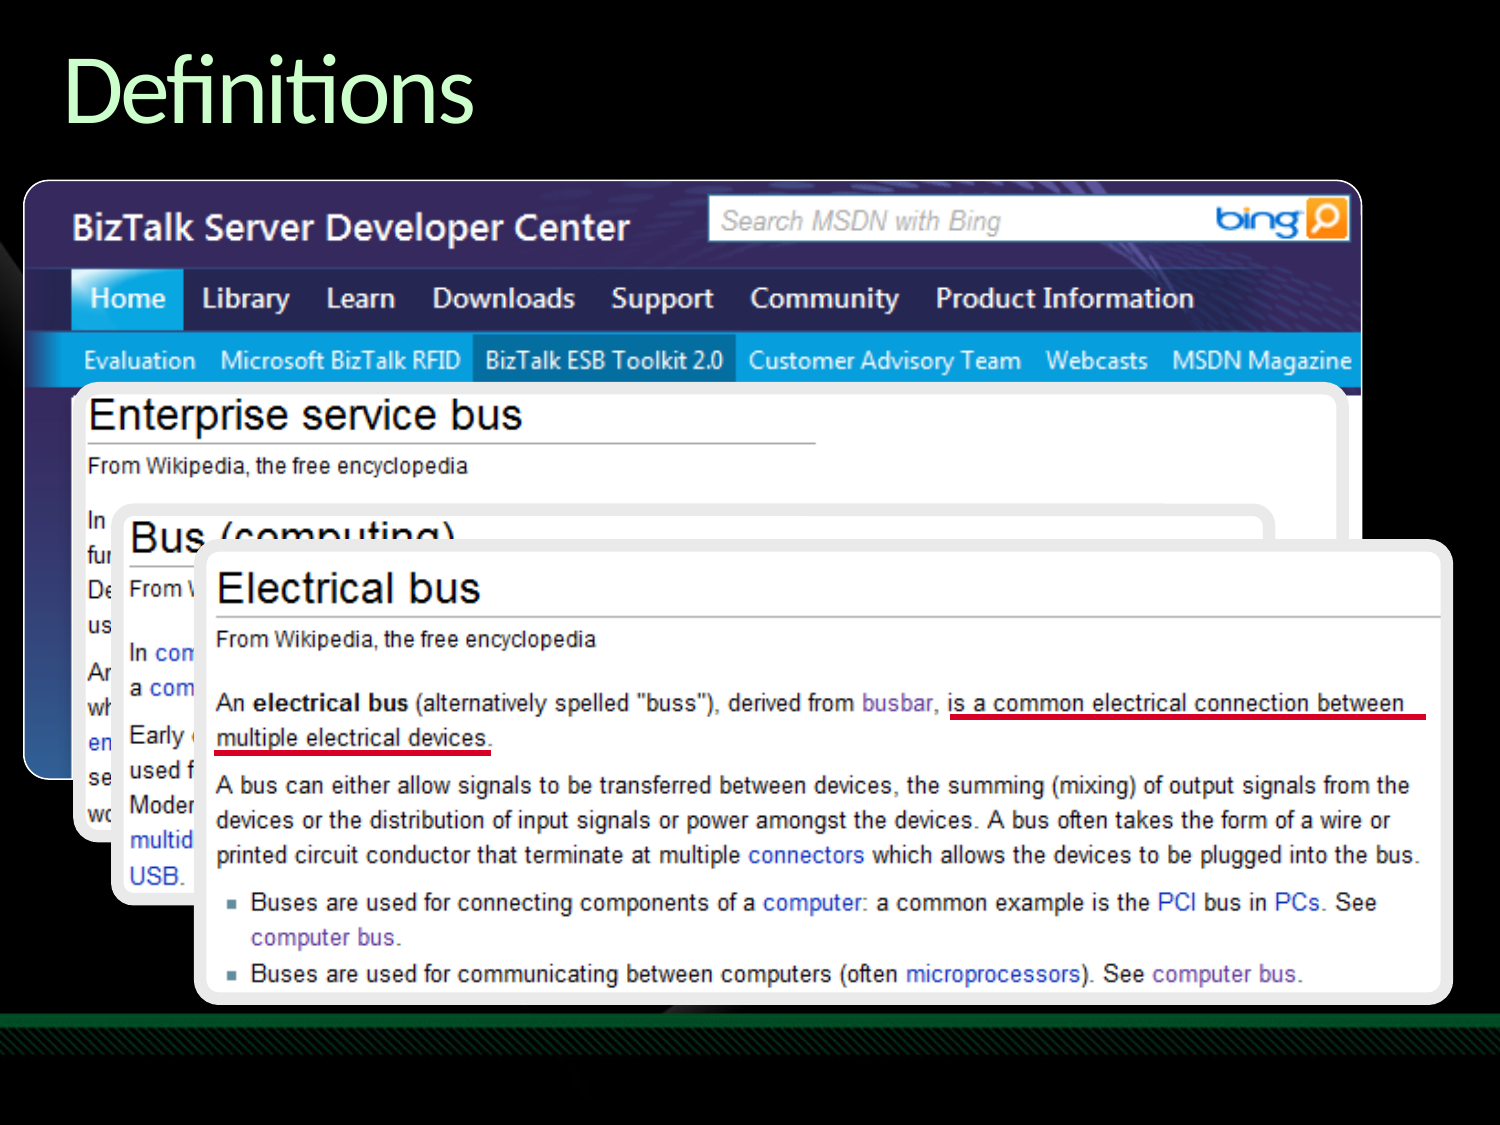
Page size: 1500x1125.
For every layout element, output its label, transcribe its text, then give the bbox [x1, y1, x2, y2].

title Definitions [62, 37, 1438, 147]
picture [0, 0, 1500, 1125]
